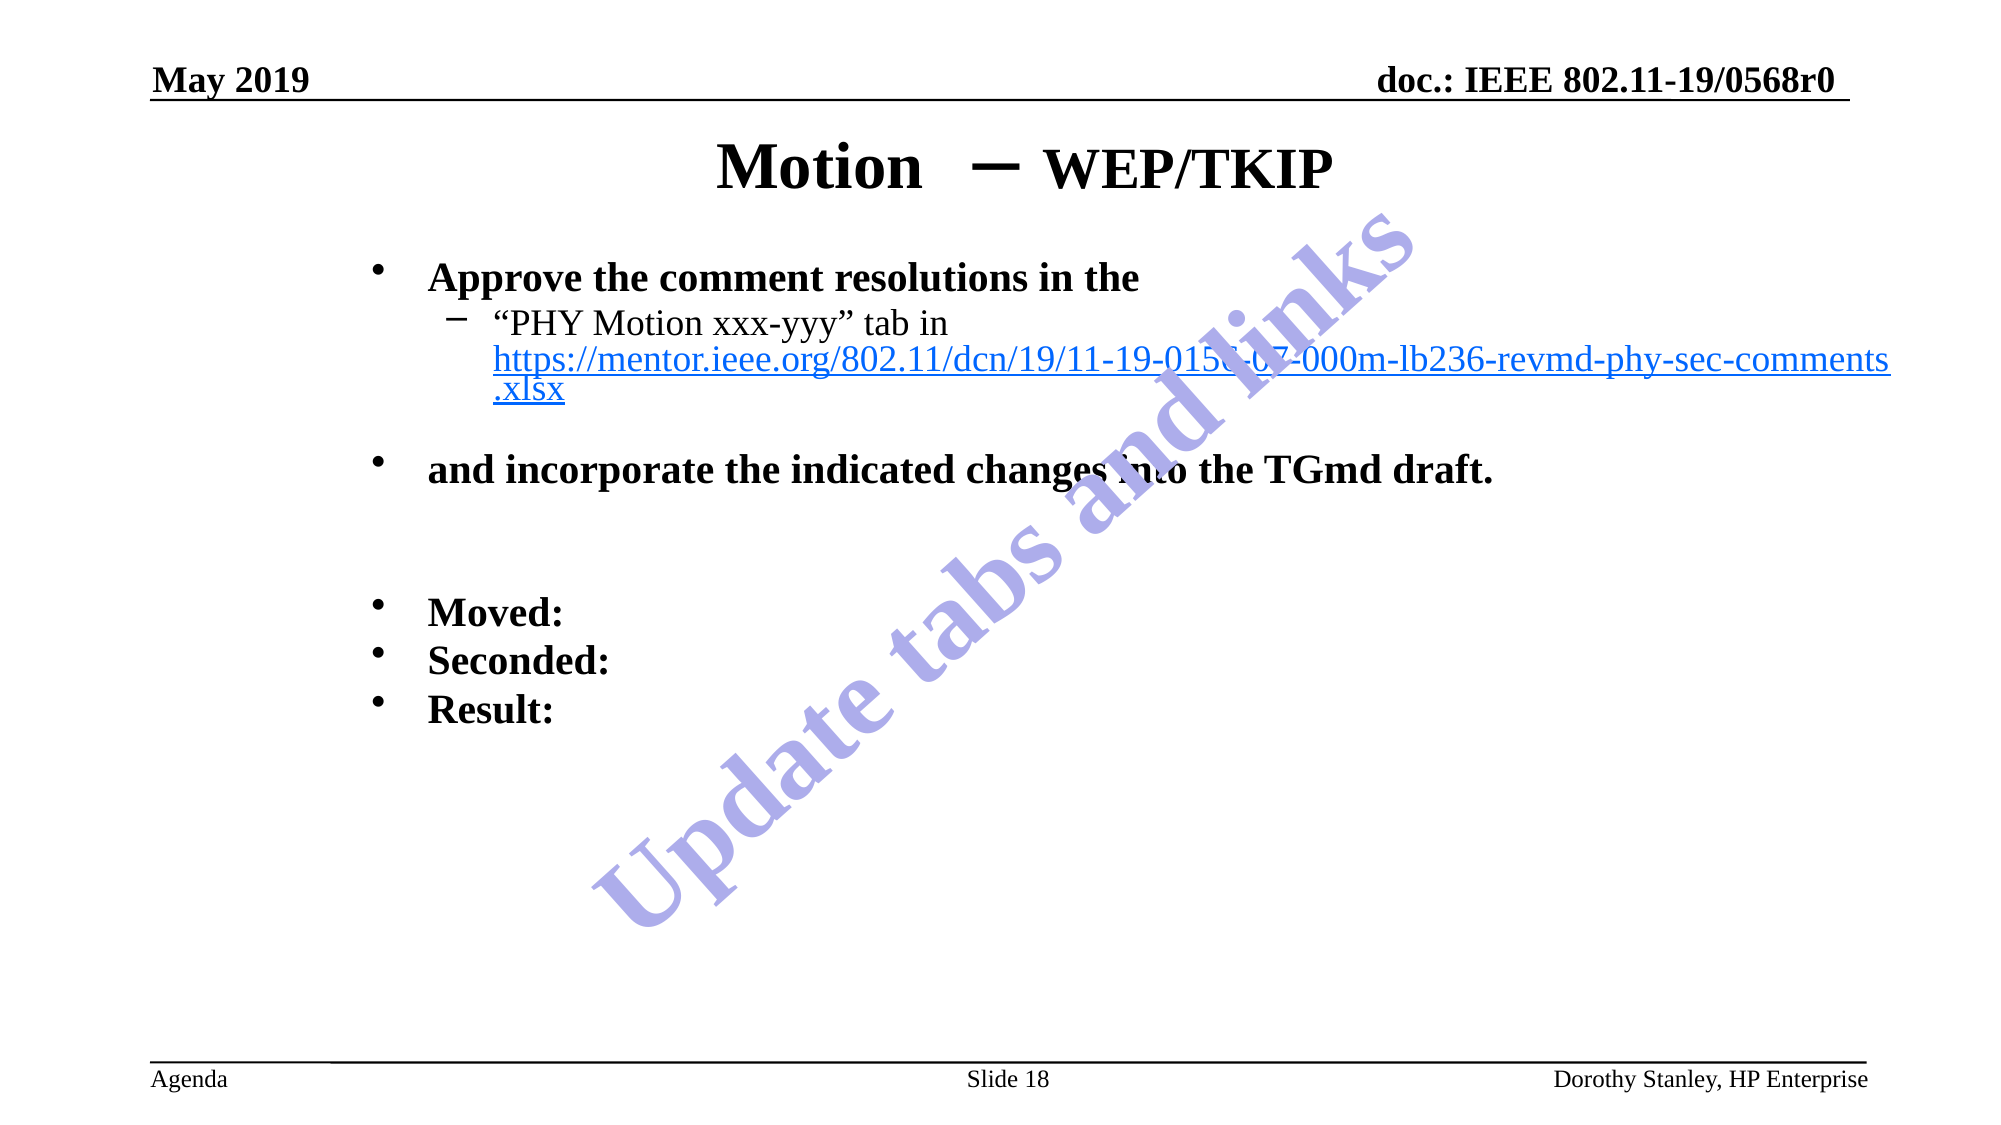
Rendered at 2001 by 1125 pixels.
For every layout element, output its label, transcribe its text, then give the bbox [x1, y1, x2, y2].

slide_number Slide 18 [966, 1062, 1051, 1093]
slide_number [152, 54, 567, 100]
text_box Update tabs and links [547, 147, 1452, 977]
title Motion – WEP/TKIP [200, 75, 1850, 250]
footer Dorothy Stanley, HP Enterprise [1549, 1062, 1869, 1093]
list Approve the comment resolutions in the “PHY Motion xxx-yyy” tab in https://mentor.ieee.org/802.11/dcn/19/11-19-0156-07-000m-lb236-revmd-phy-sec-comments.xlsx and incorporate the indicated changes into the TGmd draft. Moved: Seconded: Result: [356, 251, 1911, 1002]
